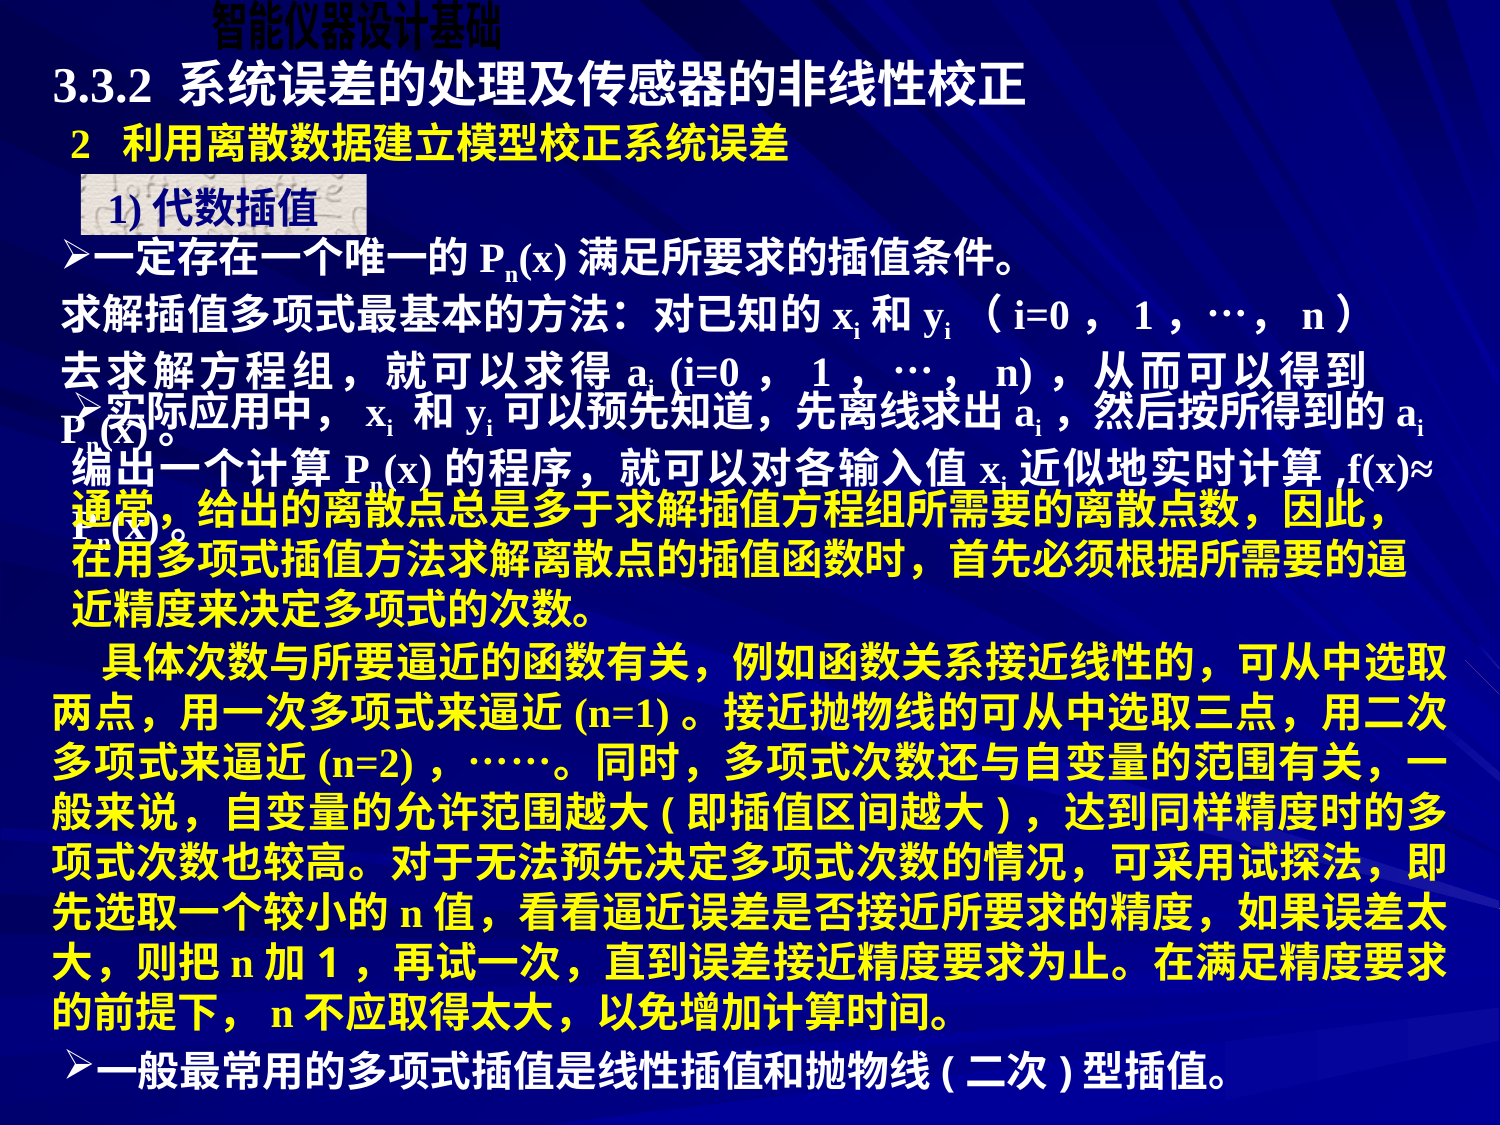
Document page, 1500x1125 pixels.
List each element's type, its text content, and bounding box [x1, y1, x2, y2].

text_box 具体次数与所要逼近的函数有关，例如函数关系接近线性的，可从中选取两点，用一次多项式来逼近(n=1)。接近抛物线的可从中选取三点，用二次多项式来逼近(n=2)，……。同时，多项式次数还与自变量的范围有关，一般来说，自变量的允许范围越大(即插值区间越大)，达到同样精度时的多项式次数也较高。对于无法预先决定多项式次数的情况，可采用试探法，即先选取一个较小的n值，看看逼近误差是否接近所要求的精度，如果误差太大，则把n加1，再试一次，直到误差接近精度要求为止。在满足精度要求的前提下，n不应取得太大，以免增加计算时间。 [37, 628, 1463, 1044]
text_box 一定存在一个唯一的Pn(x)满足所要求的插值条件。 求解插值多项式最基本的方法：对已知的xi和yi（i=0，1，…，n）去求解方程组，就可以求得ai (i=0，1，…，n)，从而可以得到Pn(x)。 [45, 223, 1392, 466]
text_box 3.3.2 系统误差的处理及传感器的非线性校正 [37, 45, 1351, 121]
text_box 通常，给出的离散点总是多于求解插值方程组所需要的离散点数，因此，在用多项式插值方法求解离散点的插值函数时，首先必须根据所需要的逼近精度来决定多项式的次数。 [57, 475, 1448, 628]
text_box 2 利用离散数据建立模型校正系统误差 [55, 121, 812, 174]
text_box 一般最常用的多项式插值是线性插值和抛物线(二次)型插值。 [48, 1044, 1364, 1102]
text_box 1)代数插值法 [80, 174, 367, 223]
text_box 实际应用中，xi 和yi可以预先知道，先离线求出ai，然后按所得到的ai编出一个计算Pn(x)的程序，就可以对各输入值xi近似地实时计算,f(x)≈ Pn(x)。 [57, 377, 1449, 563]
